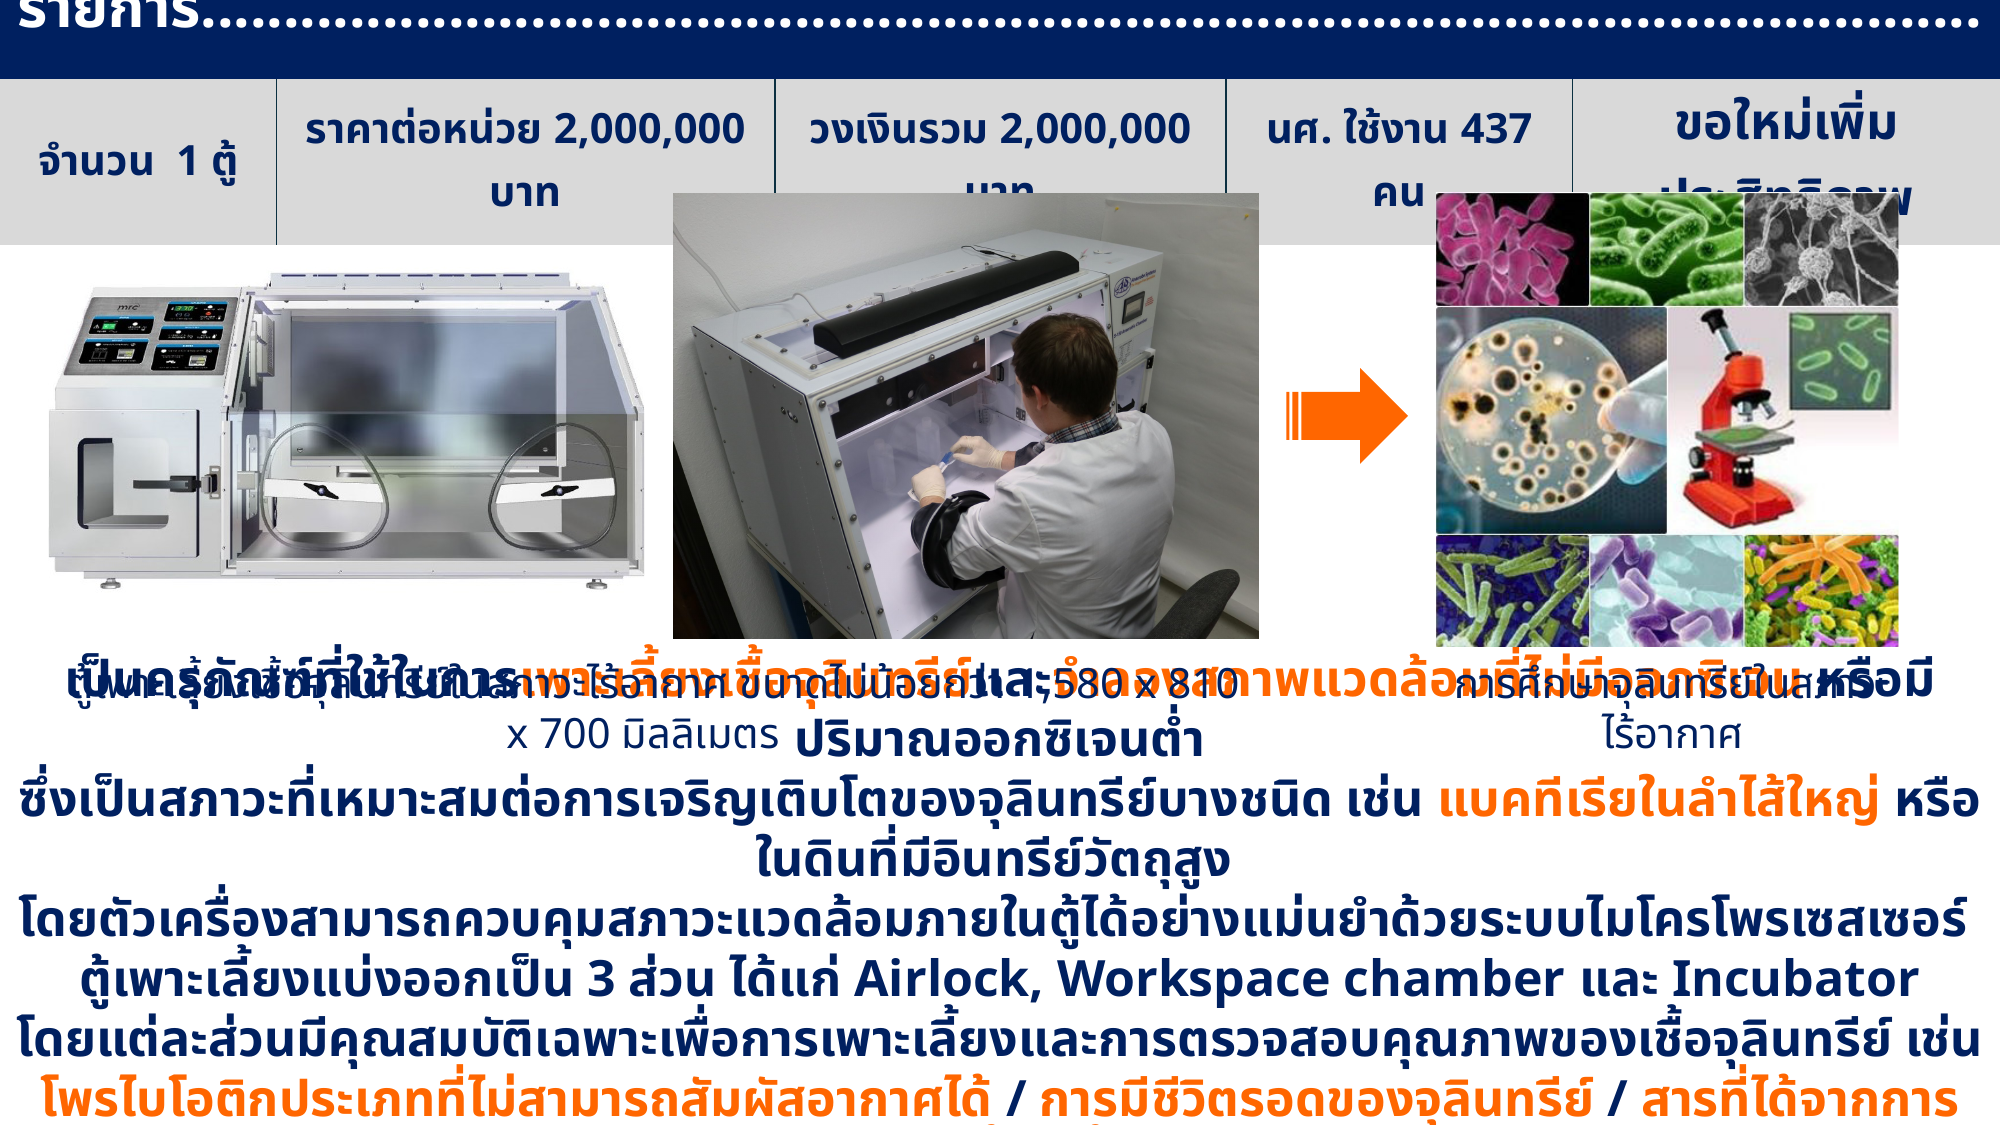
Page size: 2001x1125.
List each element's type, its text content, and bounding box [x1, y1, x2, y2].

table_header วงเงินรวม 2,000,000 บาท [776, 79, 1225, 192]
text_box เป็นครุภัณฑ์ที่ใช้ในการเพาะเลี้ยงเชื้อจุลินทรีย์และจำลองสภาพแวดล้อมที่ไม่มีออกซิเจน หรือมีปริมาณออกซิเจนต่ำ ซึ่งเป็นสภาวะที่เหมาะสมต่อการเจริญเติบโตของจุลินทรีย์บางชนิด เช่น แบคทีเรียในลำไส้ใหญ่ หรือในดินที่มีอินทรีย์วัตถุสูง โดยตัวเครื่องสามารถควบคุมสภาวะแวดล้อมภายในตู้ได้อย่างแม่นยำด้วยระบบไมโครโพรเซสเซอร์ ตู้เพาะเลี้ยงแบ่งออกเป็น 3 ส่วน ได้แก่ Airlock, Workspace chamber และ Incubator โดยแต่ละส่วนมีคุณสมบัติเฉพาะเพื่อการเพาะเลี้ยงและการตรวจสอบคุณภาพของเชื้อจุลินทรีย์ เช่น โพรไบโอติกประเภทที่ไม่สามารถสัมผัสอากาศได้ / การมีชีวิตรอดของจุลินทรีย์ / สารที่ได้จากการเพาะเลี้ยงเชื้อ [0, 723, 2000, 1110]
table_header นศ. ใช้งาน 437 คน [1227, 79, 1572, 245]
table_header ขอใหม่เพิ่มประสิทธิภาพ [1573, 79, 2000, 245]
picture [1435, 192, 1899, 648]
picture [672, 192, 1260, 639]
picture [48, 248, 645, 614]
text_box รายการ............................................................................................................... [0, 0, 2000, 79]
table_header จำนวน 1 ตู้ [0, 79, 276, 245]
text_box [48, 367, 1911, 716]
table_header ราคาต่อหน่วย 2,000,000 บาท [277, 79, 774, 245]
